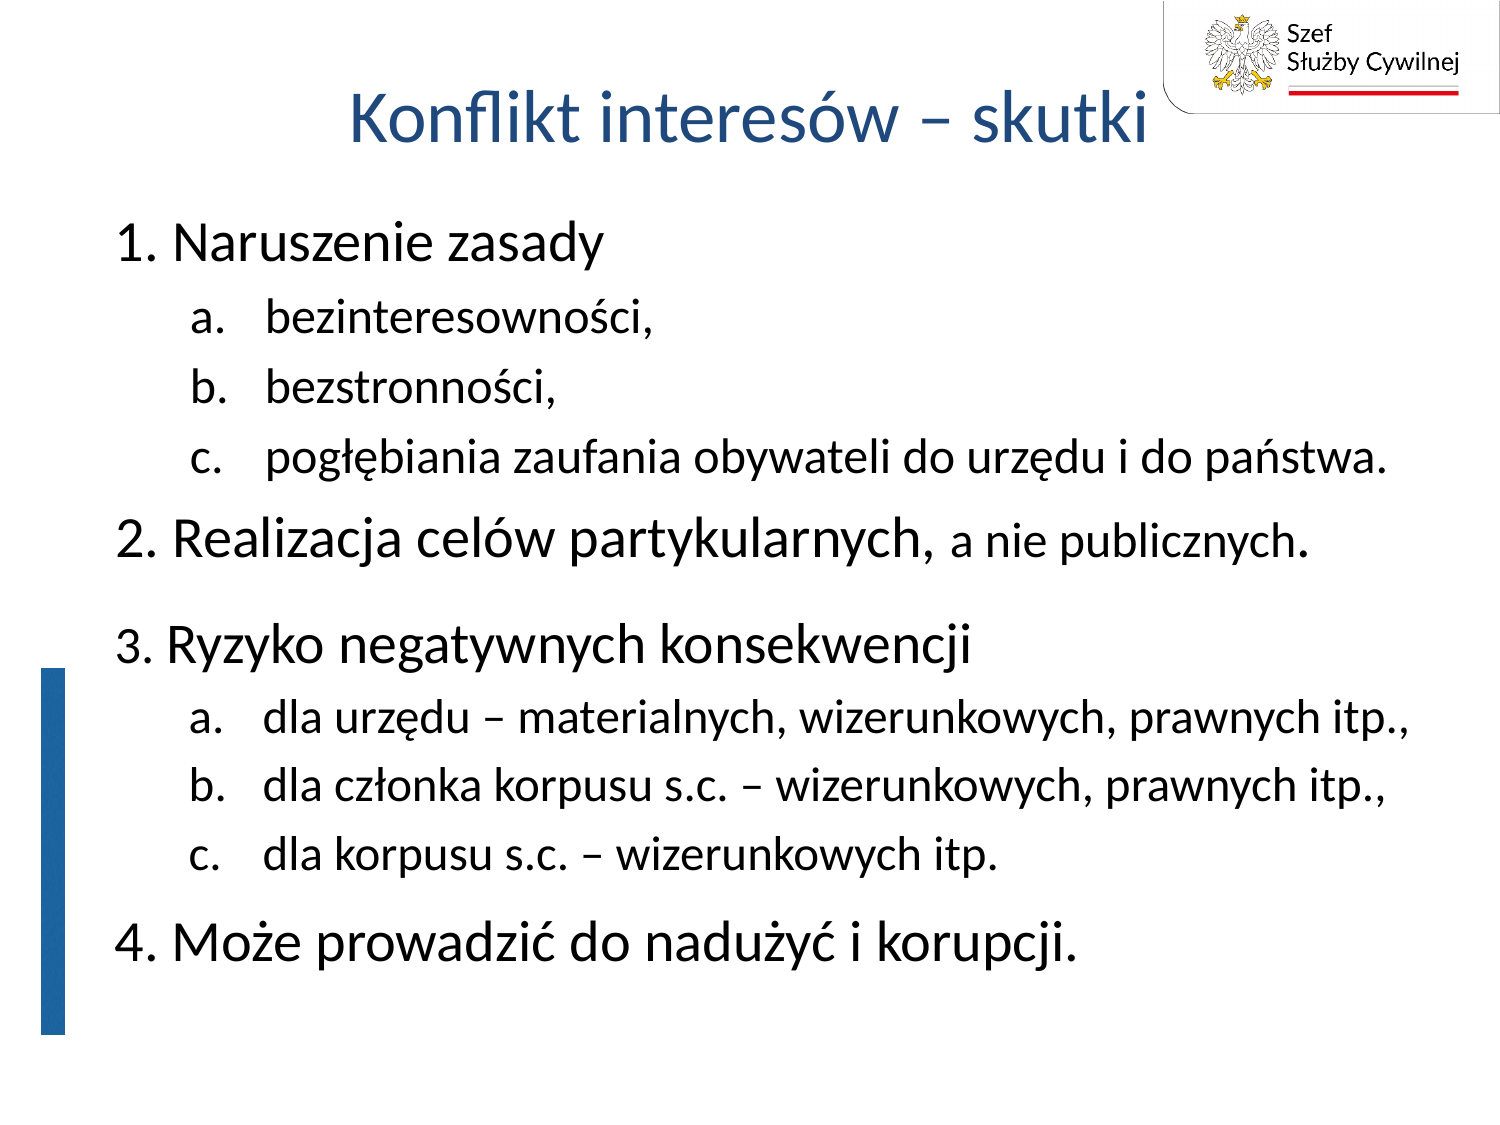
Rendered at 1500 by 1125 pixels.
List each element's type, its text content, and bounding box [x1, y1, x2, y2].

text_box 4. Może prowadzić do nadużyć i korupcji. [99, 895, 1423, 990]
picture [41, 668, 65, 1035]
list 1. Naruszenie zasady bezinteresowności, bezstronności, pogłębiania zaufania obywateli do urzędu i do państwa. [100, 196, 1424, 491]
picture [1163, 0, 1500, 114]
title Konflikt interesów – skutki [100, 60, 1400, 185]
text_box 3. Ryzyko negatywnych konsekwencji dla urzędu – materialnych, wizerunkowych, prawnych itp., dla członka korpusu s.c. – wizerunkowych, prawnych itp., dla korpusu s.c. – wizerunkowych itp. [99, 597, 1459, 894]
text_box 2. Realizacja celów partykularnych, a nie publicznych. [100, 491, 1424, 587]
